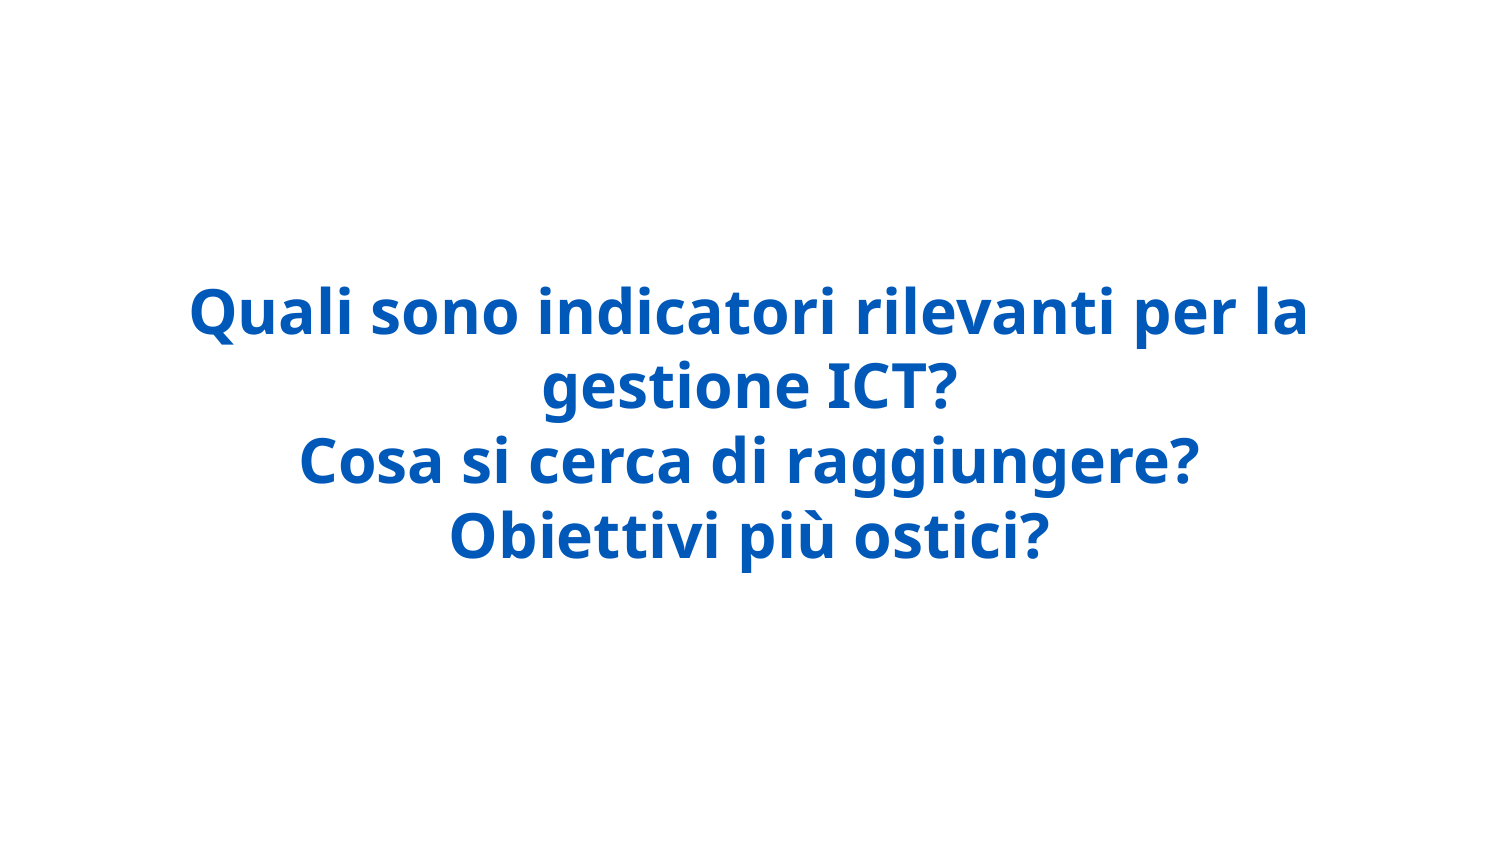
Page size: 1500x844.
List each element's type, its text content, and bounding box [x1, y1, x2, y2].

title Quali sono indicatori rilevanti per la gestione ICT? Cosa si cerca di raggiungere? Obiettivi più ostici? [51, 51, 1449, 792]
